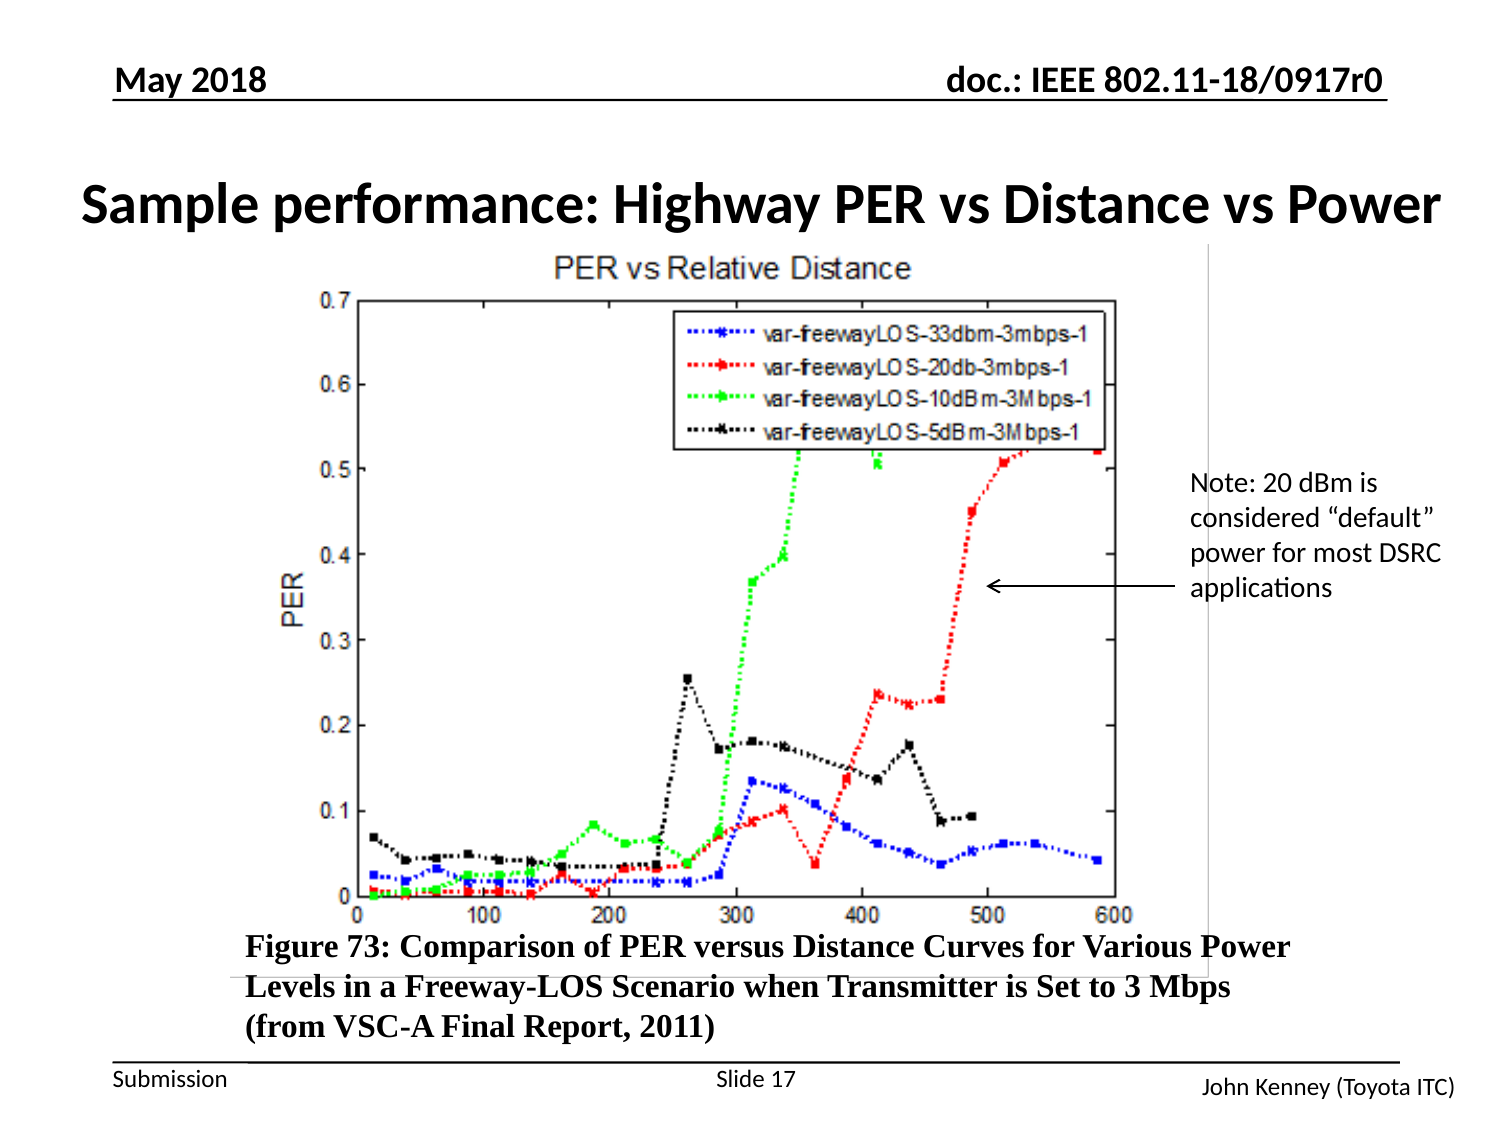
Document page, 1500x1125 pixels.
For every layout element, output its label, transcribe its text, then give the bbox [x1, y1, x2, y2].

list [229, 243, 1212, 981]
footer John Kenney (Toyota ITC) [1199, 1070, 1456, 1101]
title Sample performance: Highway PER vs Distance vs Power [41, 112, 1483, 288]
slide_number Slide 17 [713, 1061, 799, 1093]
text_box Figure 73: Comparison of PER versus Distance Curves for Various Power Levels in a Freeway-LOS Scenario when Transmitter is Set to 3 Mbps (from VSC-A Final Report, 2011) [230, 916, 1329, 1052]
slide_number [114, 54, 270, 101]
text_box Note: 20 dBm is considered “default” power for most DSRC applications [1216, 456, 1483, 611]
